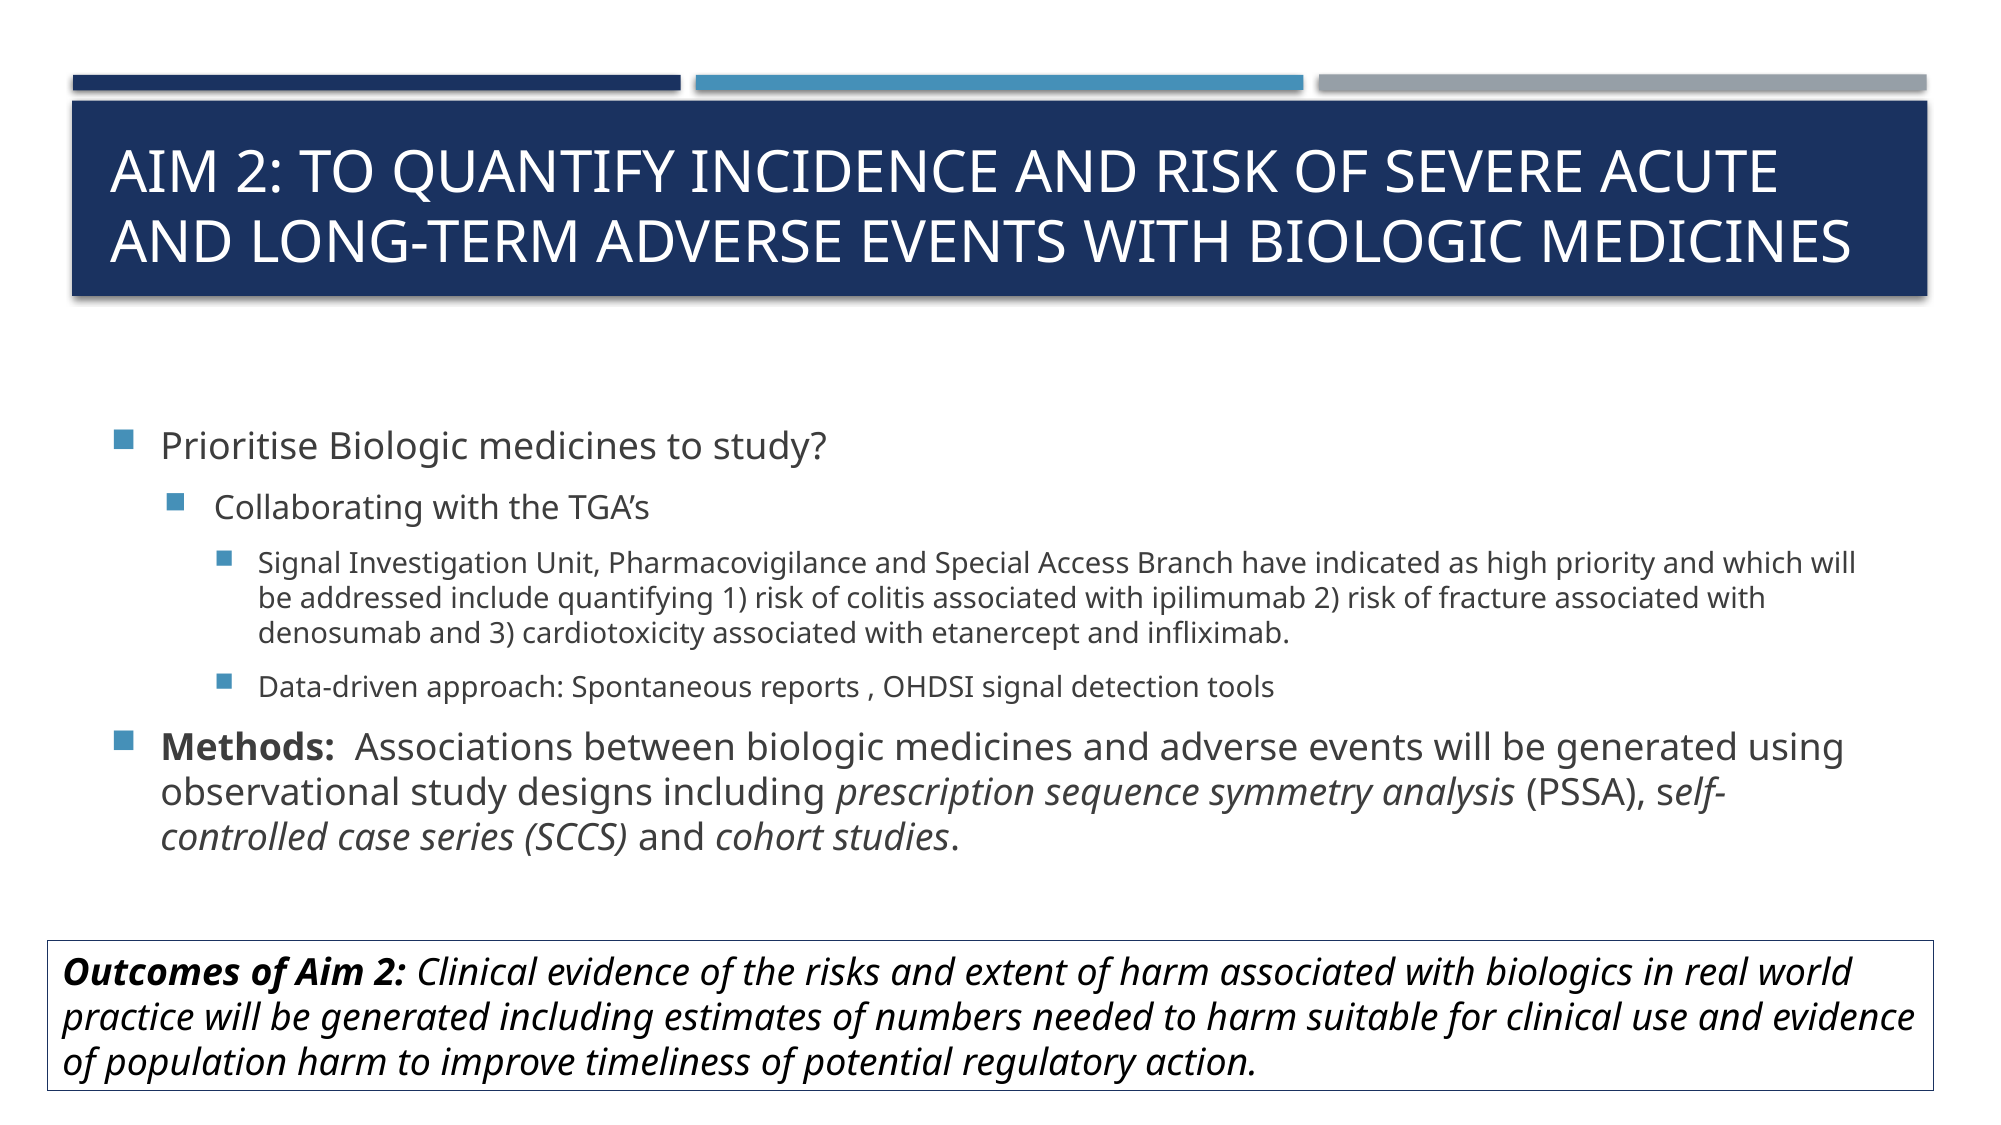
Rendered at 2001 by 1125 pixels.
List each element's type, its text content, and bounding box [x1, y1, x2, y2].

text_box Outcomes of Aim 2: Clinical evidence of the risks and extent of harm associated with biologics in real world practice will be generated including estimates of numbers needed to harm suitable for clinical use and evidence of population harm to improve timeliness of potential regulatory action. [47, 940, 1934, 1091]
title Aim 2: To quantify incidence and risk of severe acute and long-term adverse events with biologic medicines [95, 115, 1905, 282]
list Prioritise Biologic medicines to study? Collaborating with the TGA’s Signal Investigation Unit, Pharmacovigilance and Special Access Branch have indicated as high priority and which will be addressed include quantifying 1) risk of colitis associated with ipilimumab 2) risk of fracture associated with denosumab and 3) cardiotoxicity associated with etanercept and infliximab. Data-driven approach: Spontaneous reports , OHDSI signal detection tools Methods: Associations between biologic medicines and adverse events will be generated using observational study designs including prescription sequence symmetry analysis (PSSA), self-controlled case series (SCCS) and cohort studies. [95, 357, 1905, 940]
